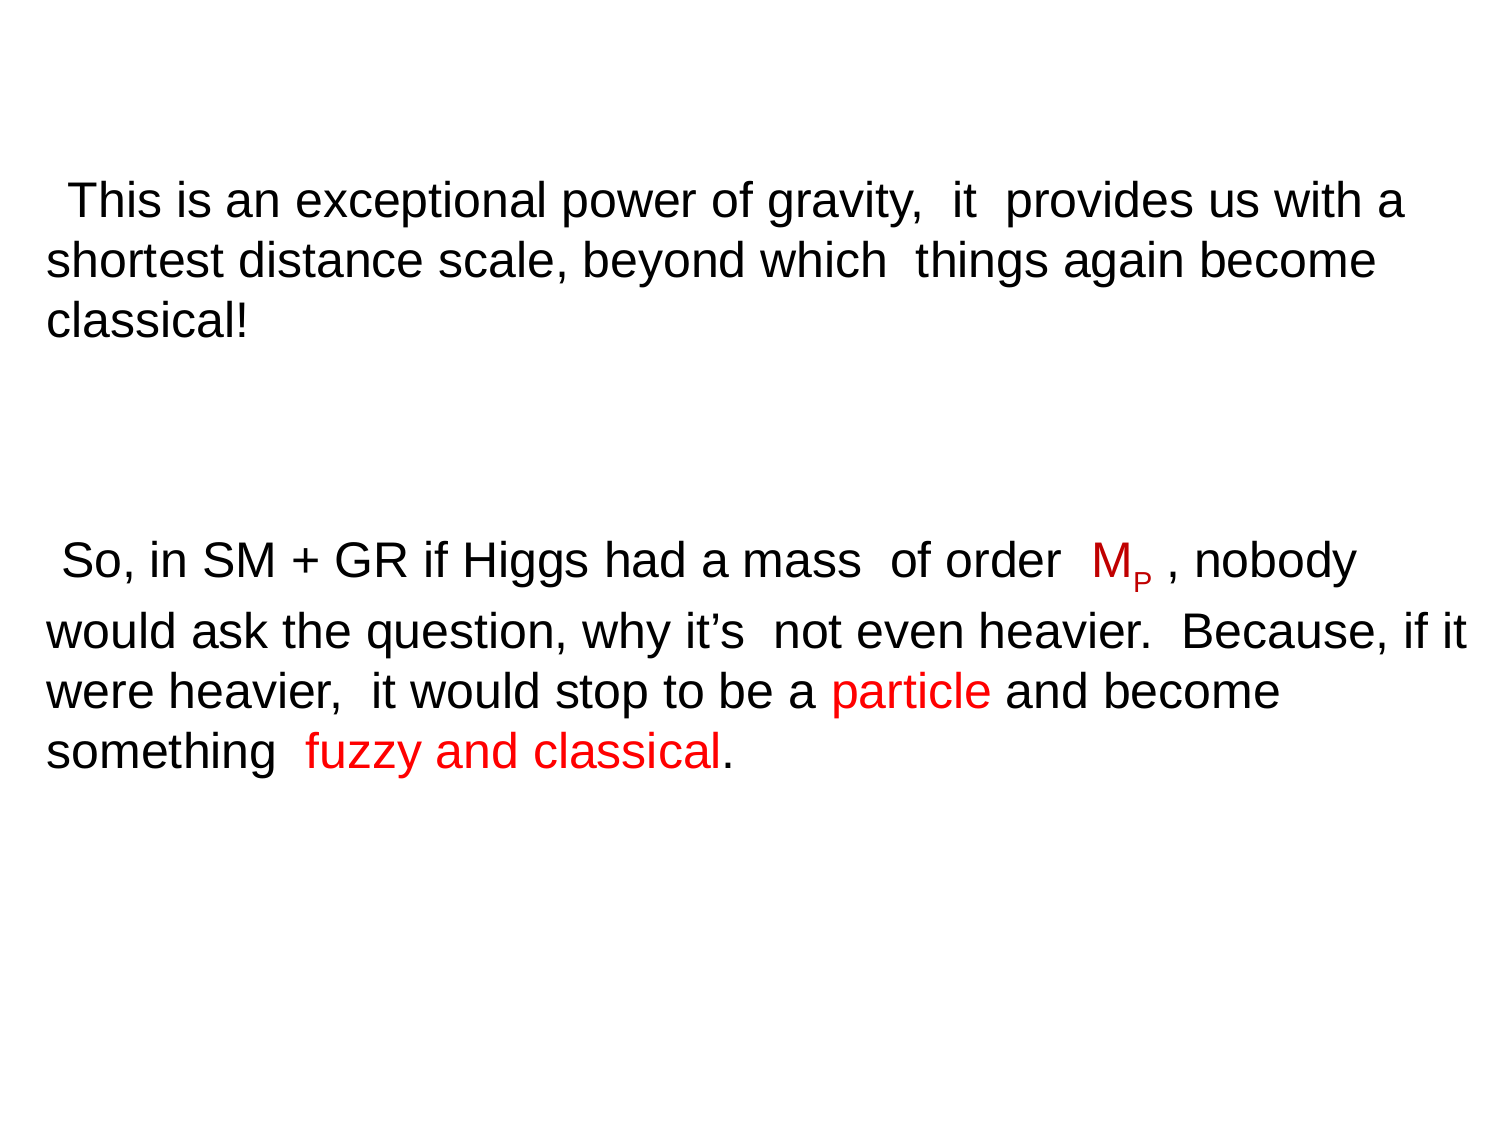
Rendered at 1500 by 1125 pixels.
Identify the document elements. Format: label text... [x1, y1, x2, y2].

text_box This is an exceptional power of gravity, it provides us with a shortest distance scale, beyond which things again become classical! So, in SM + GR if Higgs had a mass of order MP , nobody would ask the question, why it’s not even heavier. Because, if it were heavier, it would stop to be a particle and become something fuzzy and classical. [32, 24, 1499, 906]
